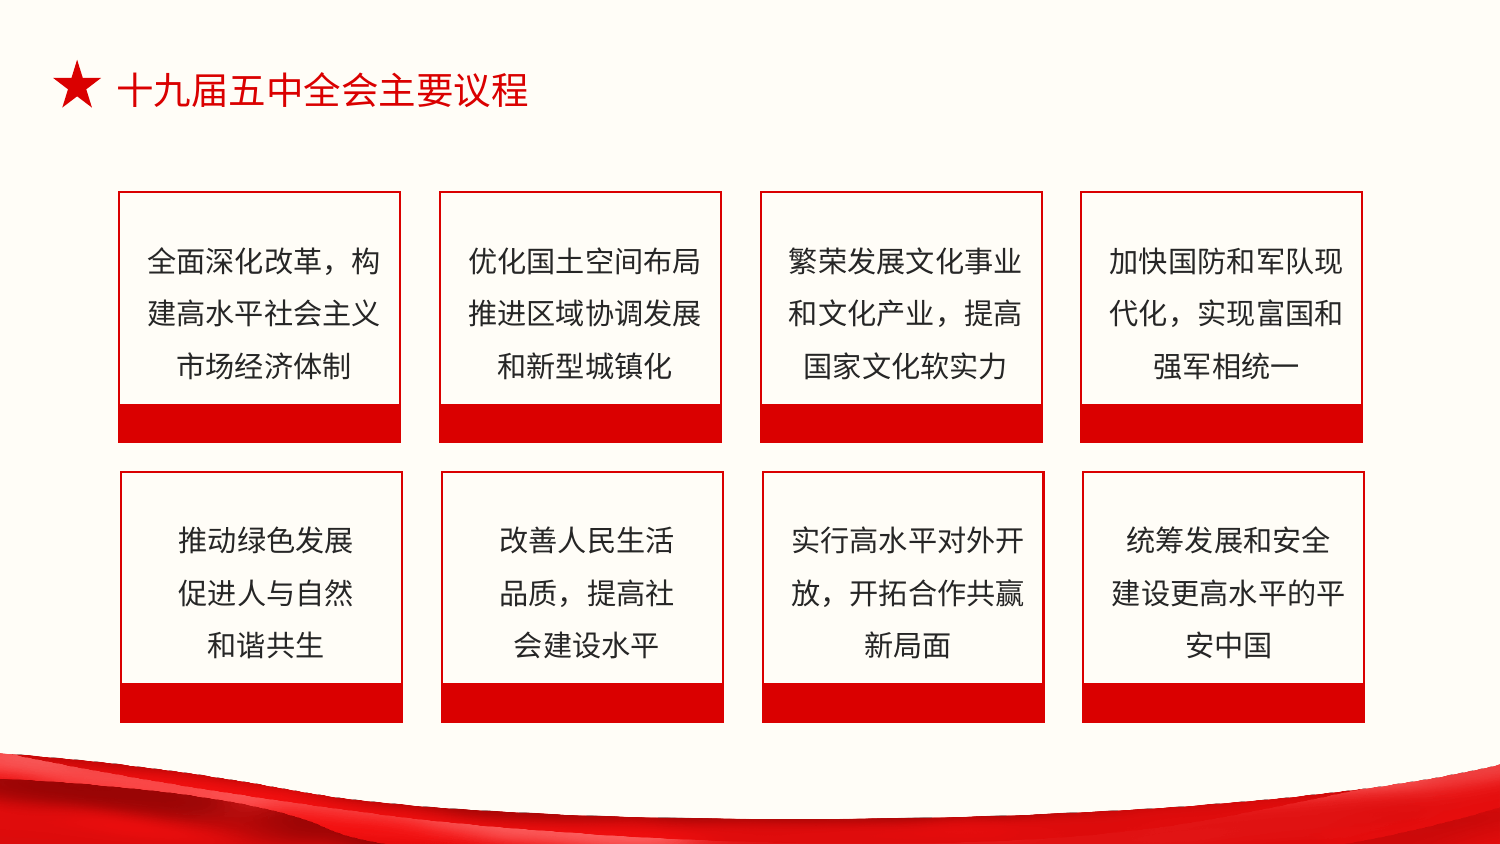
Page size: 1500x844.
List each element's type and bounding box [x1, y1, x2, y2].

text_box [762, 471, 1044, 722]
picture [0, 746, 1500, 844]
text_box [120, 471, 402, 722]
text_box [760, 192, 1042, 443]
text_box [439, 192, 721, 443]
text_box [1081, 192, 1363, 443]
text_box [441, 471, 723, 722]
text_box [1083, 471, 1365, 722]
text_box [118, 192, 400, 443]
